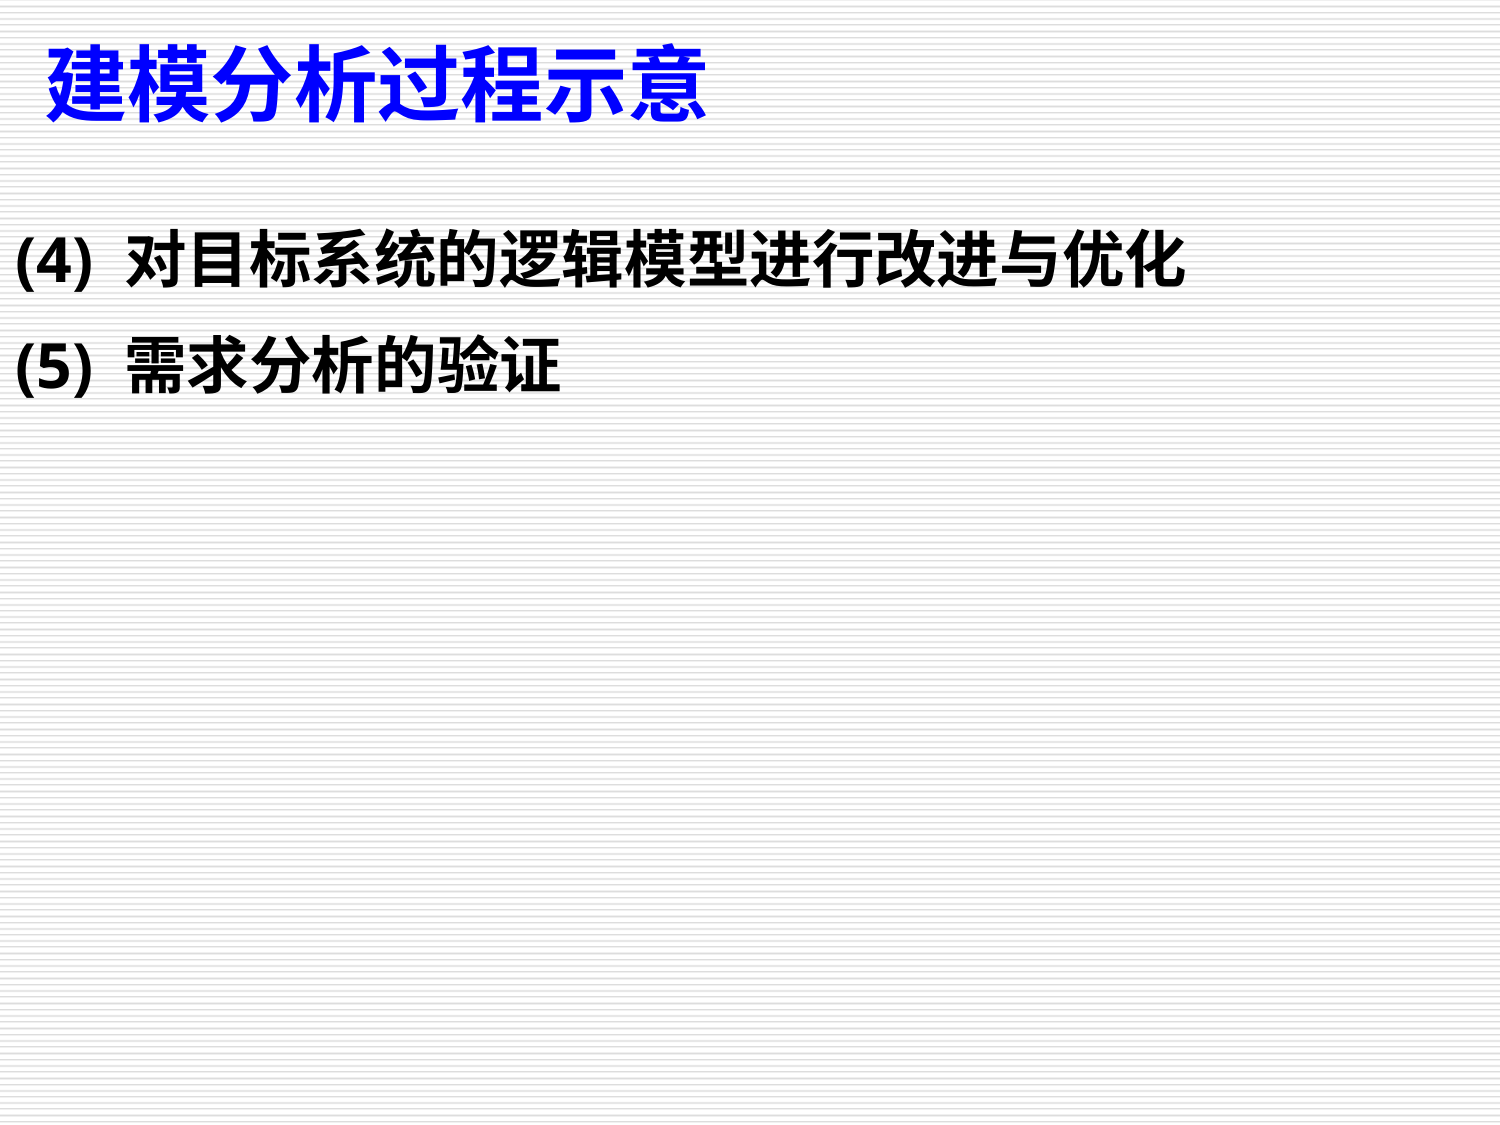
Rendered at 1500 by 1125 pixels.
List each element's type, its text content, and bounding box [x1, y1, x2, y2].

list (4) 对目标系统的逻辑模型进行改进与优化 (5) 需求分析的验证 [0, 212, 1488, 1035]
title 建模分析过程示意 [29, 31, 1280, 135]
picture [0, 0, 1500, 1125]
